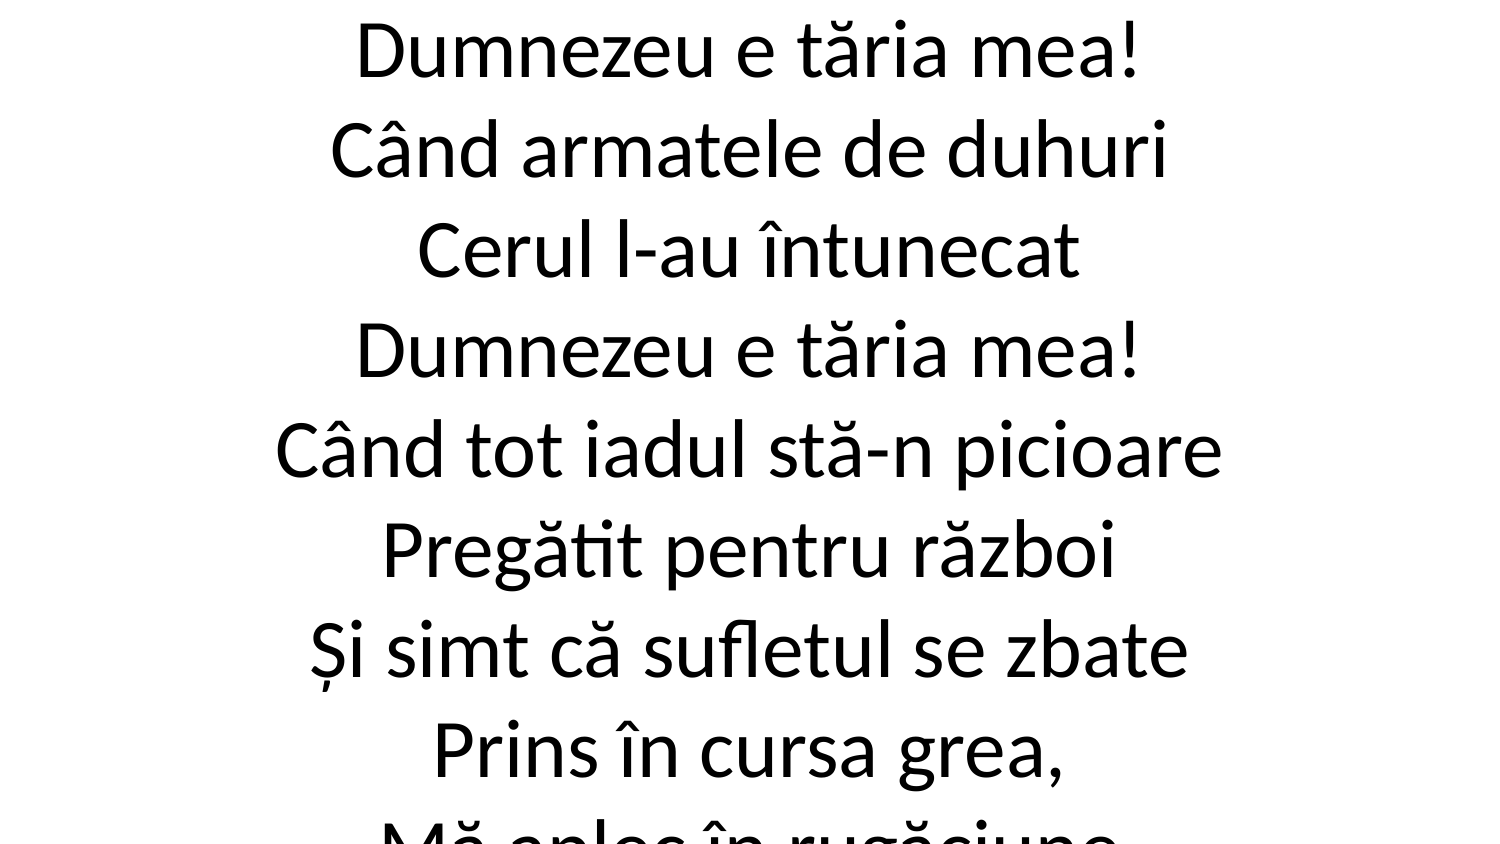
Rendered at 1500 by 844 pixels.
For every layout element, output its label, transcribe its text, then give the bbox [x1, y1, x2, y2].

text_box Când în zare se ivește Solul celui necurat Dumnezeu e tăria mea! Când armatele de duhuri Cerul l-au întunecat Dumnezeu e tăria mea! Când tot iadul stă-n picioare Pregătit pentru război Și simt că sufletul se zbate Prins în cursa grea, Mă aplec în rugăciune Și-aștept ajutorul slavei Dumnezeu e tăria mea! [260, 0, 1240, 844]
